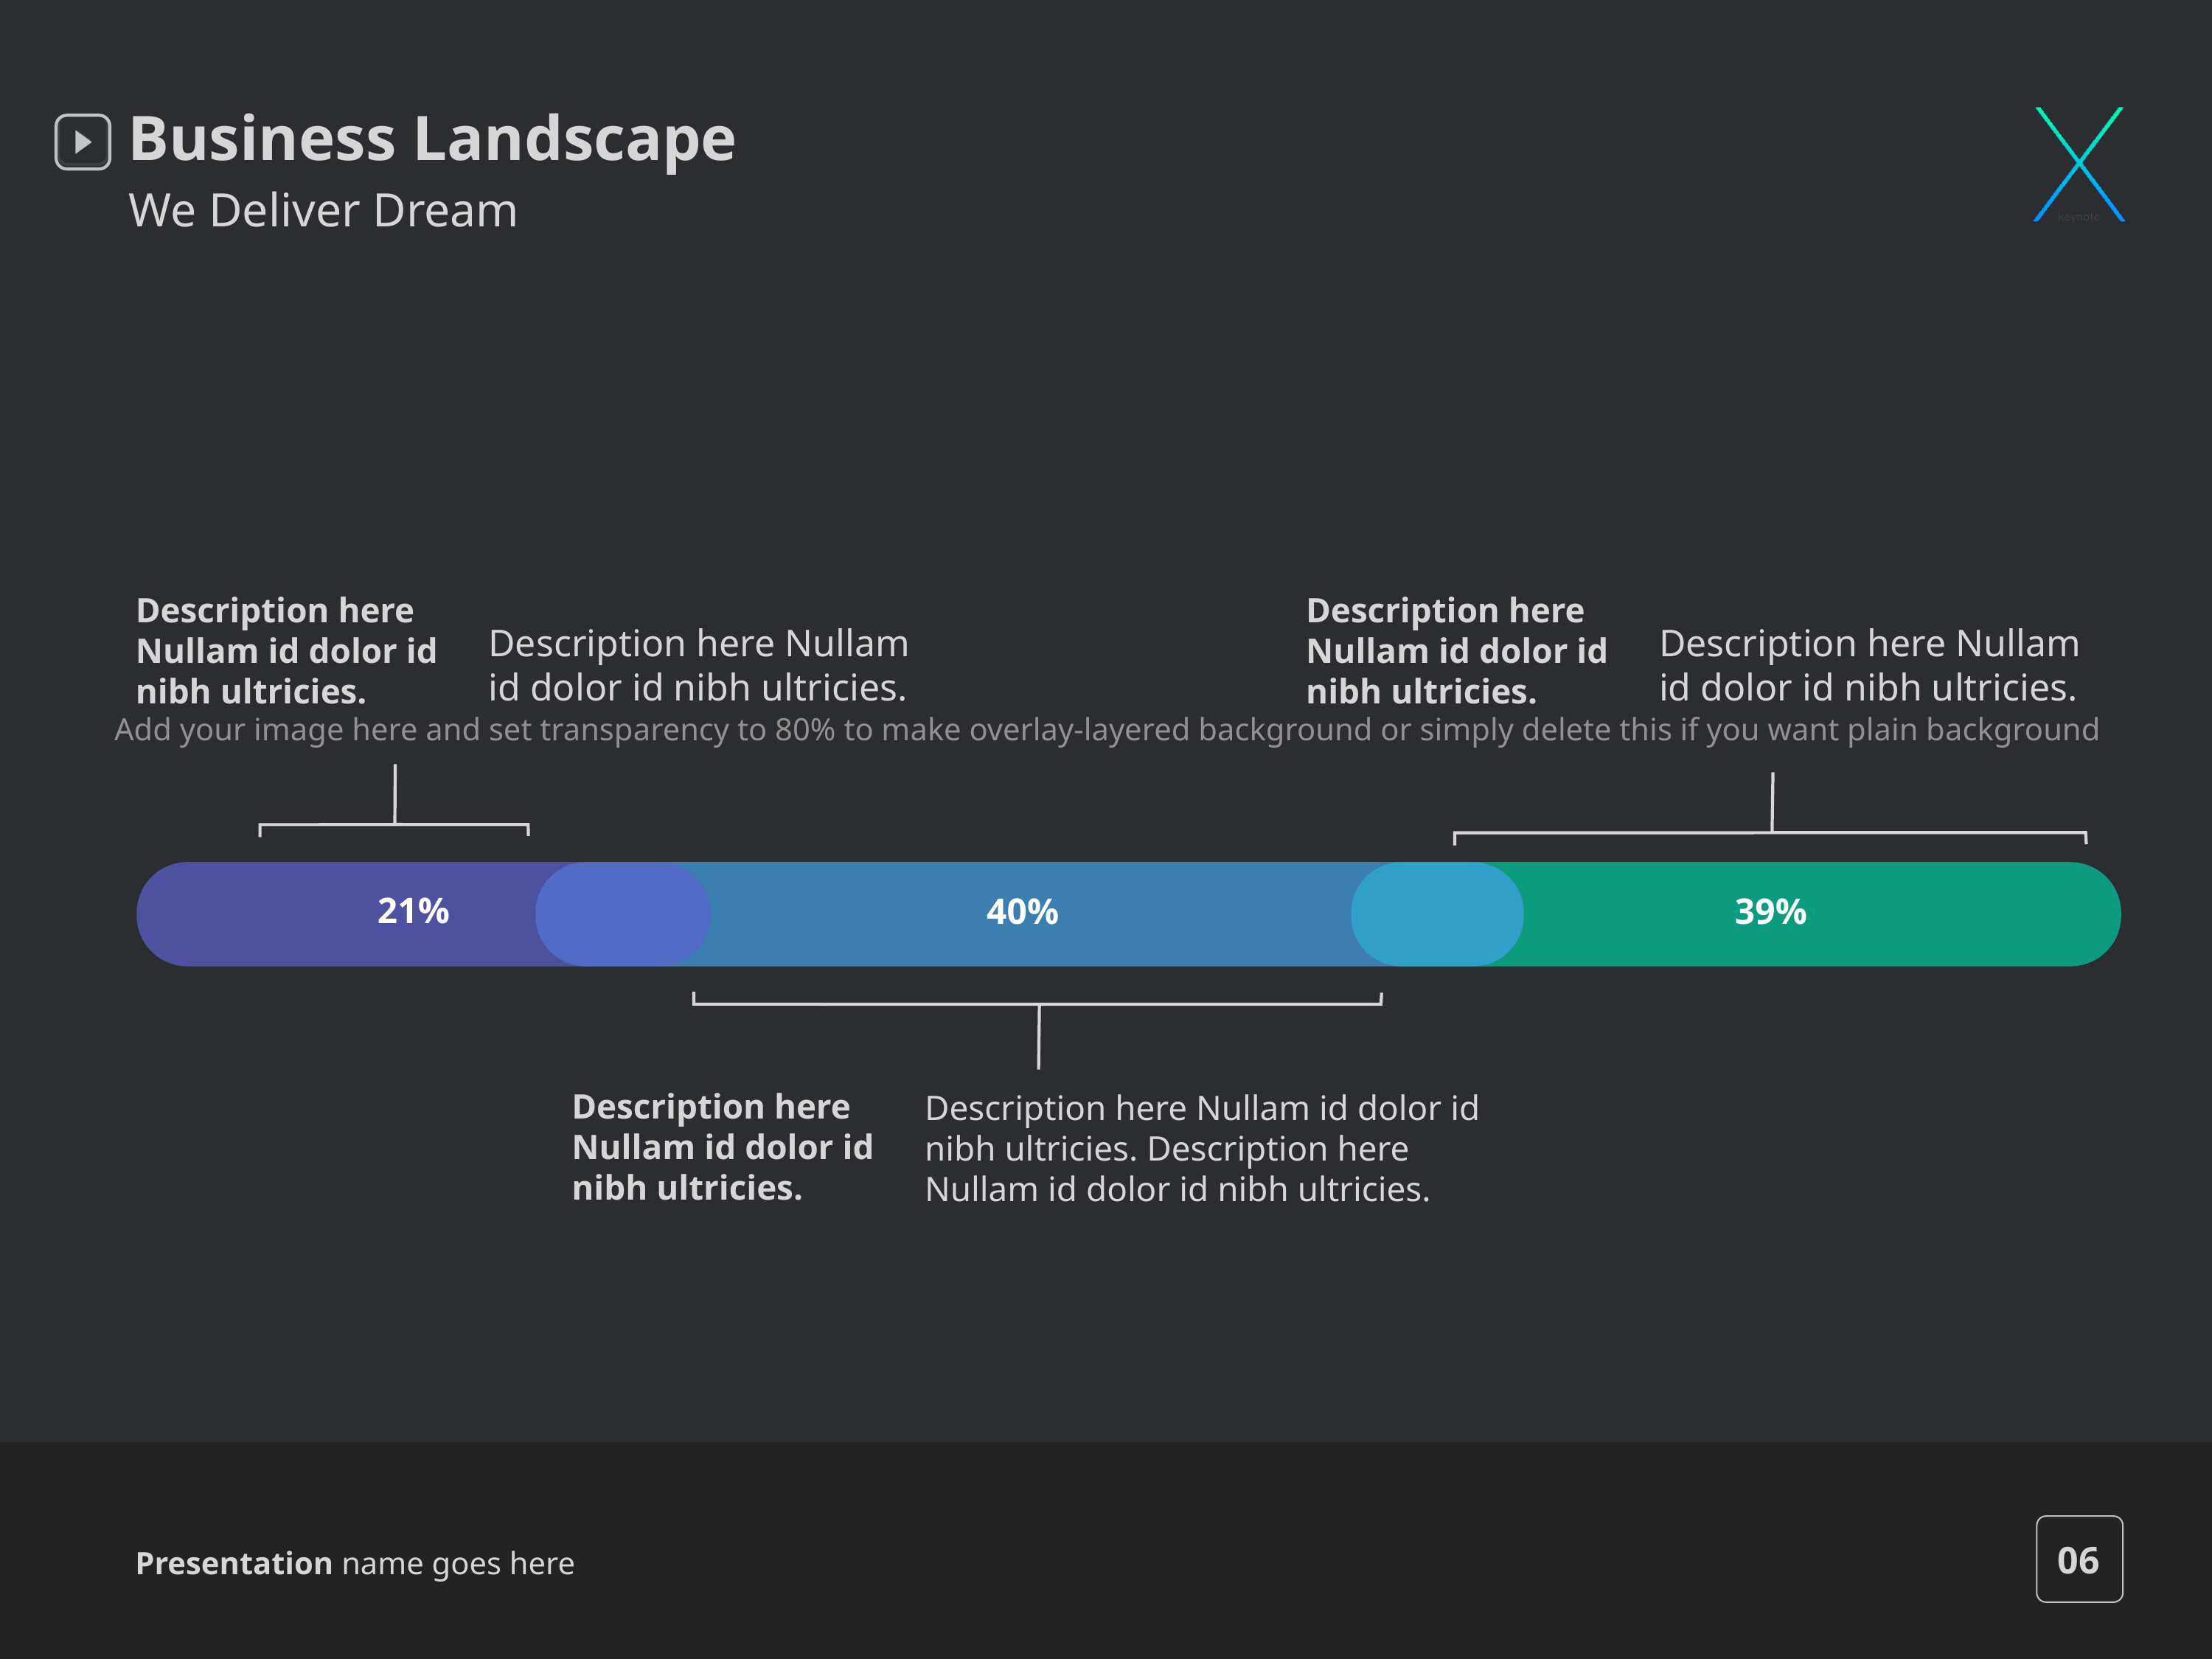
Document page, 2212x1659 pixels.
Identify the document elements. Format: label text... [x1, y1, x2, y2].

text_box Description here Nullam id dolor id nibh ultricies. [1306, 588, 1663, 744]
text_box [260, 764, 529, 838]
text_box Business Landscape [122, 87, 746, 185]
text_box Description here Nullam id dolor id nibh ultricies. [571, 1085, 928, 1240]
text_box [1455, 772, 2087, 846]
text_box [136, 861, 2121, 967]
text_box 06 [2051, 1527, 2107, 1591]
text_box [694, 991, 1382, 1070]
picture [2032, 107, 2126, 223]
text_box Description here Nullam id dolor id nibh ultricies. Description here Nullam id dolor id nibh ultricies. [925, 1086, 1559, 1239]
text_box Description here Nullam id dolor id nibh ultricies. [488, 619, 950, 772]
text_box Description here Nullam id dolor id nibh ultricies. [1659, 619, 2120, 772]
text_box We Deliver Dream [122, 170, 1964, 246]
text_box Description here Nullam id dolor id nibh ultricies. [135, 588, 492, 744]
